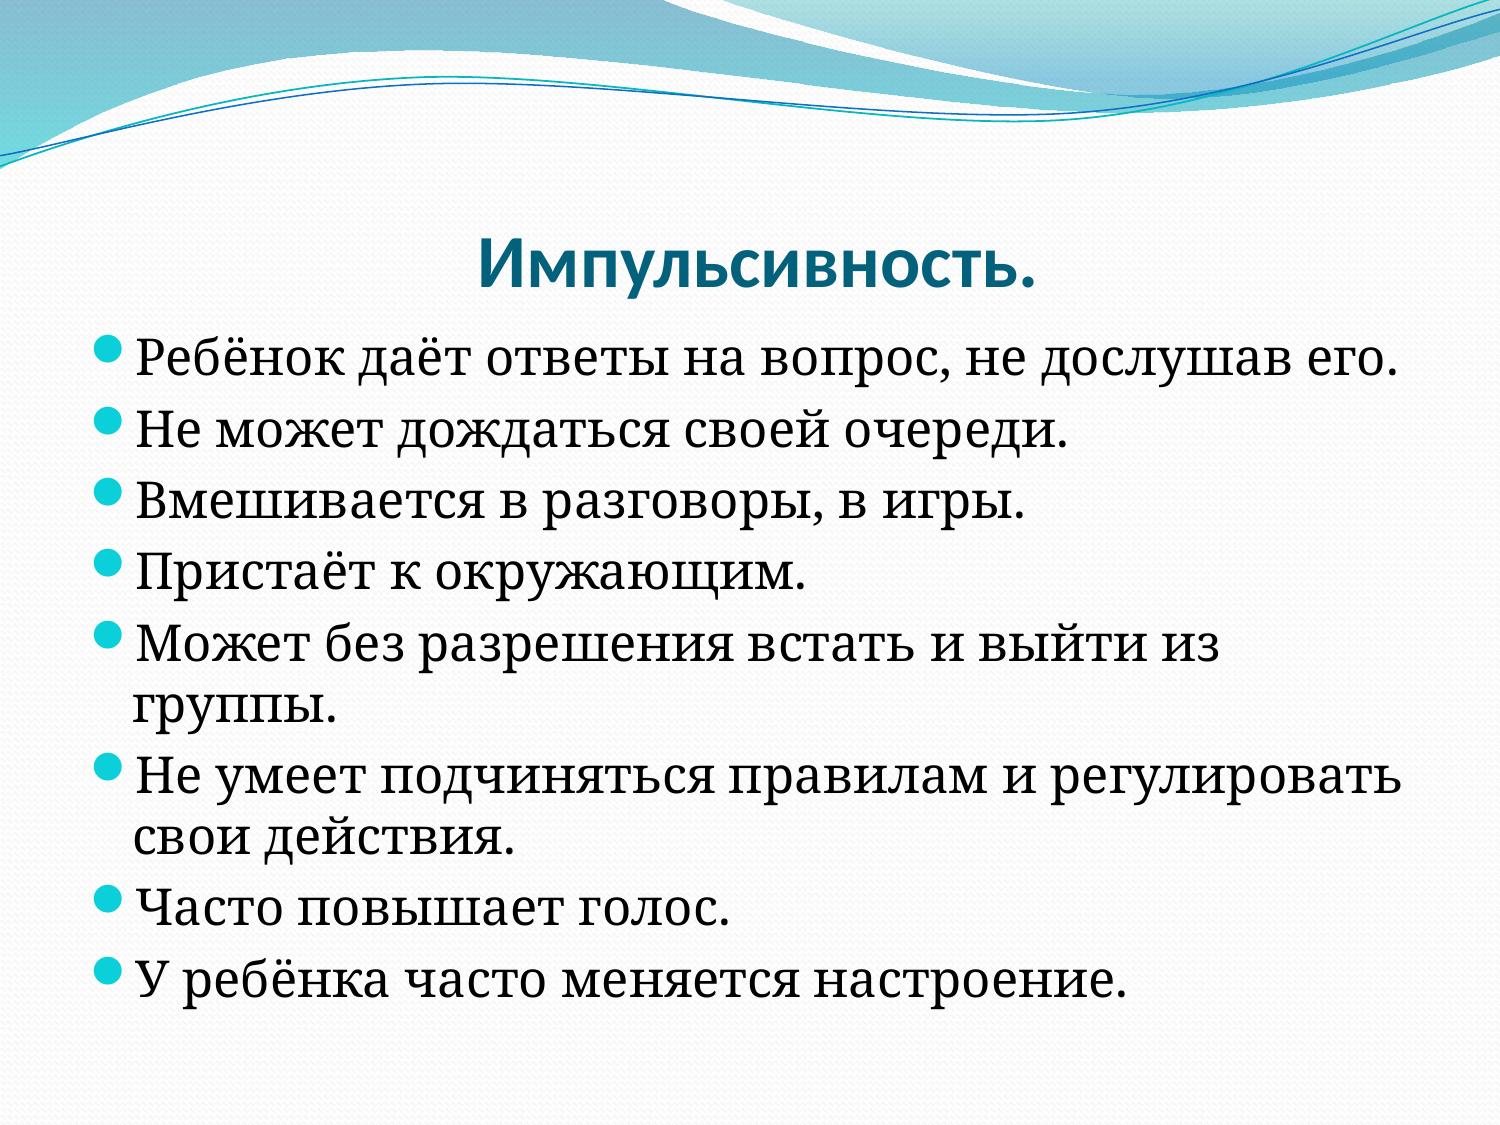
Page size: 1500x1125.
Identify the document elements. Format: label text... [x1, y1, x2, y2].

list Ребёнок даёт ответы на вопрос, не дослушав его. Не может дождаться своей очереди. Вмешивается в разговоры, в игры. Пристаёт к окружающим. Может без разрешения встать и выйти из группы. Не умеет подчиняться правилам и регулировать свои действия. Часто повышает голос. У ребёнка часто меняется настроение. [75, 317, 1425, 1038]
title Импульсивность. [75, 115, 1425, 303]
